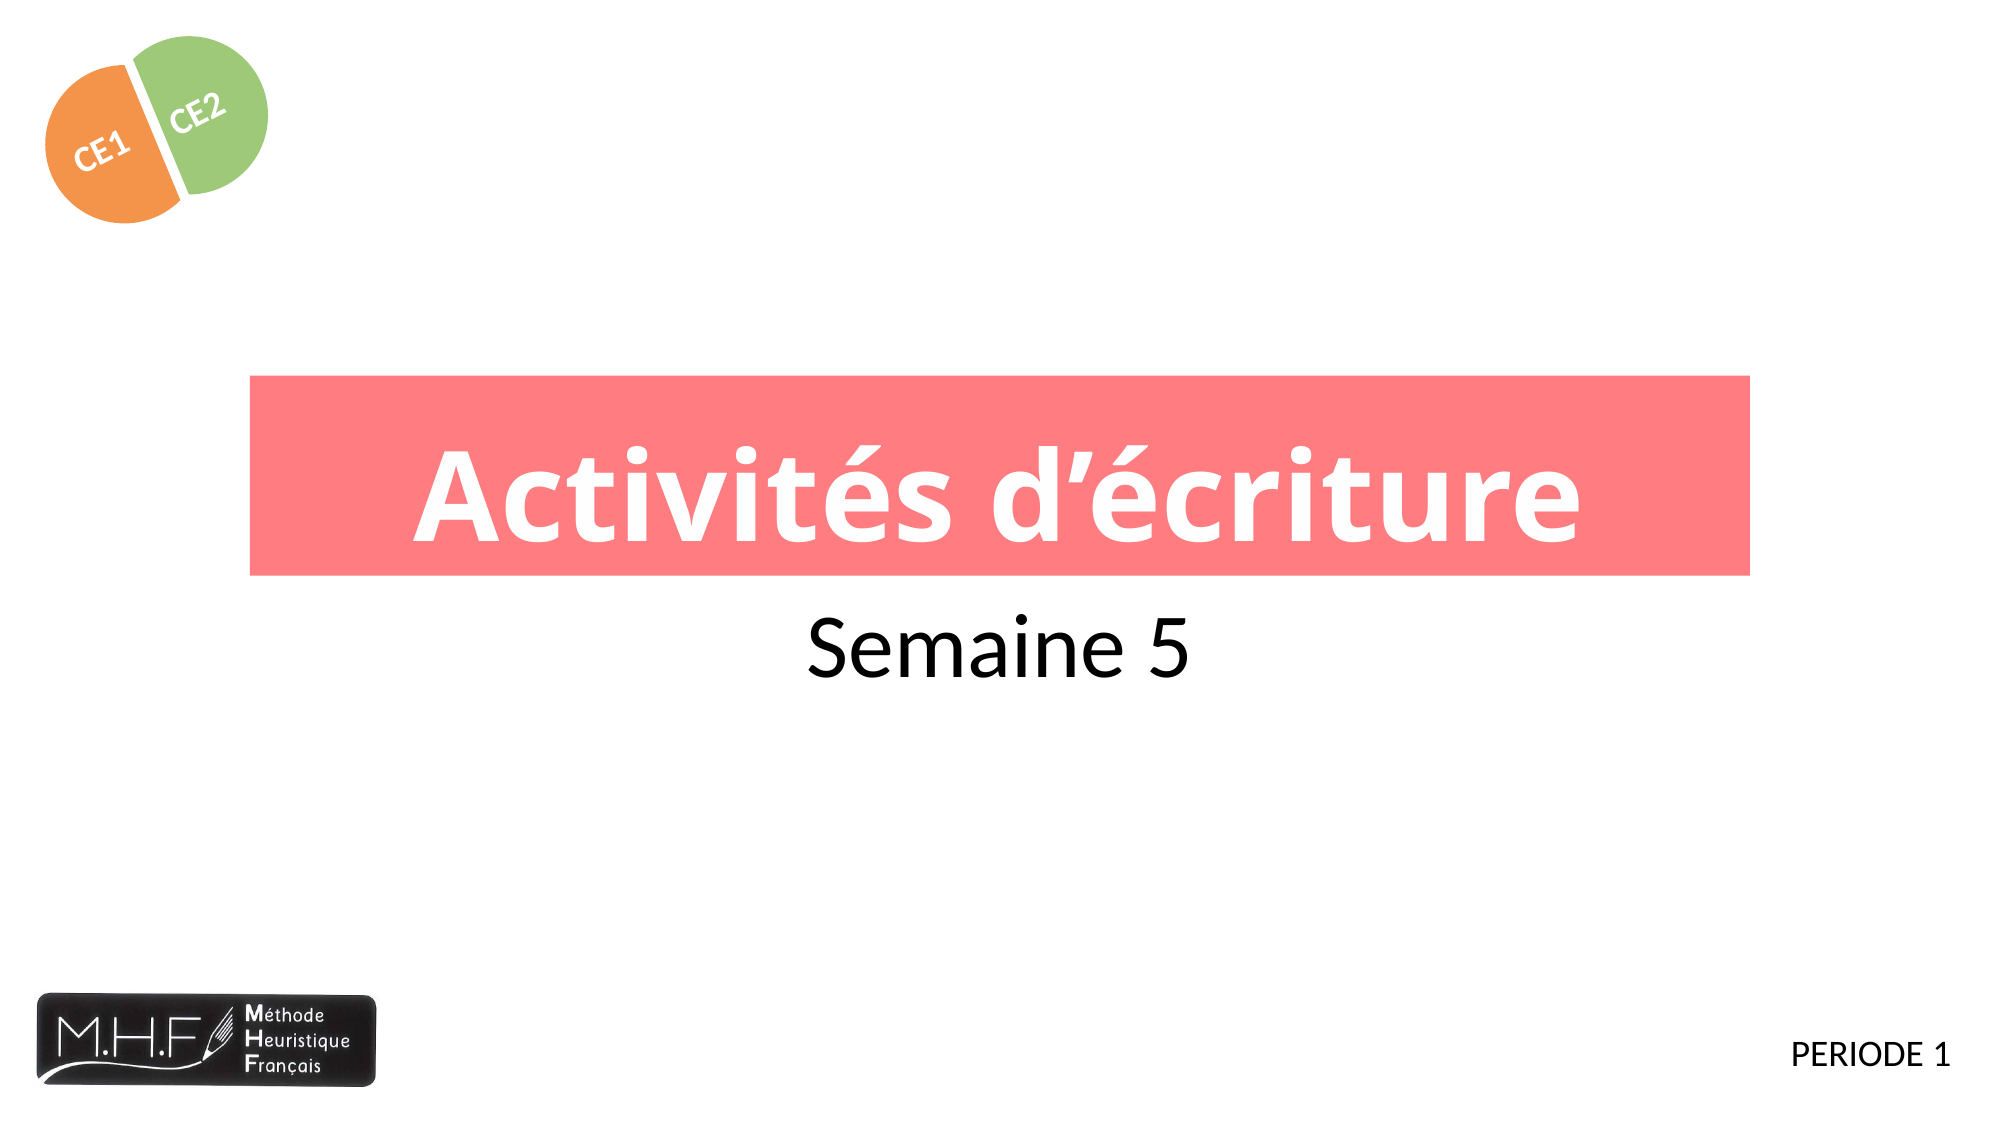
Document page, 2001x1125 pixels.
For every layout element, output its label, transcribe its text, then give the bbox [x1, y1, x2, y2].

picture [33, 990, 379, 1089]
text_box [45, 35, 269, 224]
text_box PERIODE 1 [1362, 1021, 1967, 1082]
subtitle Semaine 5 [249, 590, 1750, 863]
title Activités d’écriture [249, 375, 1750, 576]
